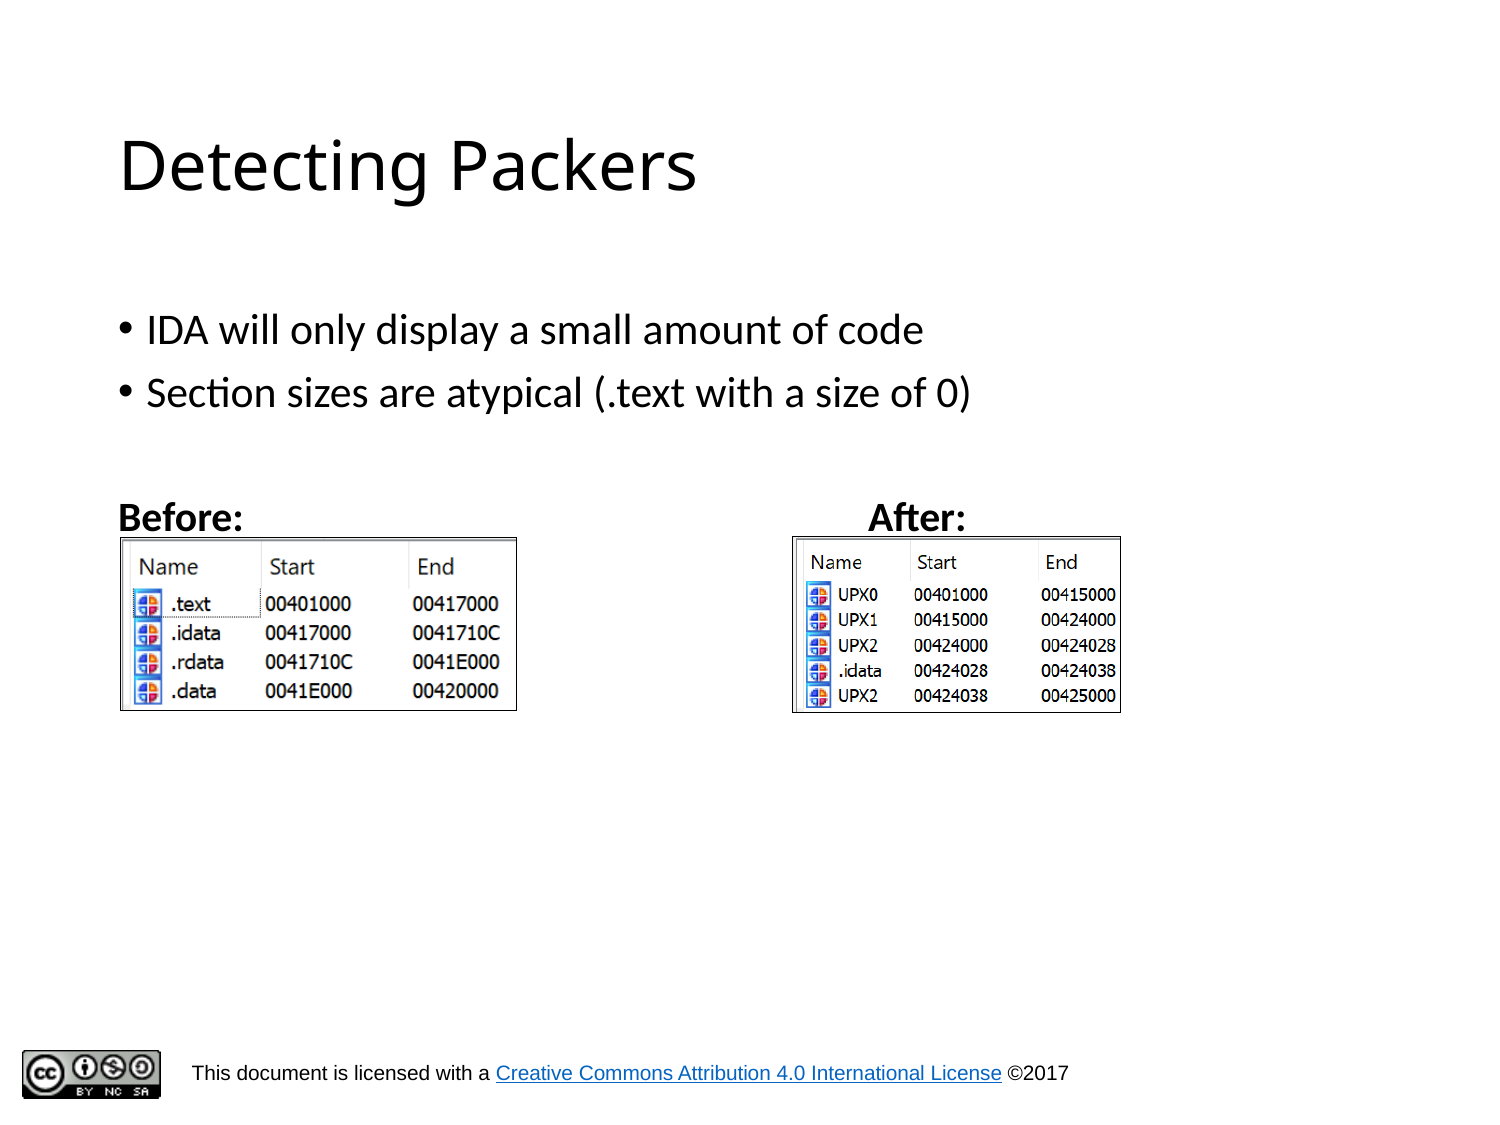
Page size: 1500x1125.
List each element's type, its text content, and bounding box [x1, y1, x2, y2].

picture [120, 537, 517, 711]
picture [792, 536, 1121, 713]
picture [22, 1050, 161, 1099]
list IDA will only display a small amount of code Section sizes are atypical (.text with a size of 0) Before: After: [102, 299, 1398, 1014]
title Detecting Packers [102, 59, 1398, 278]
